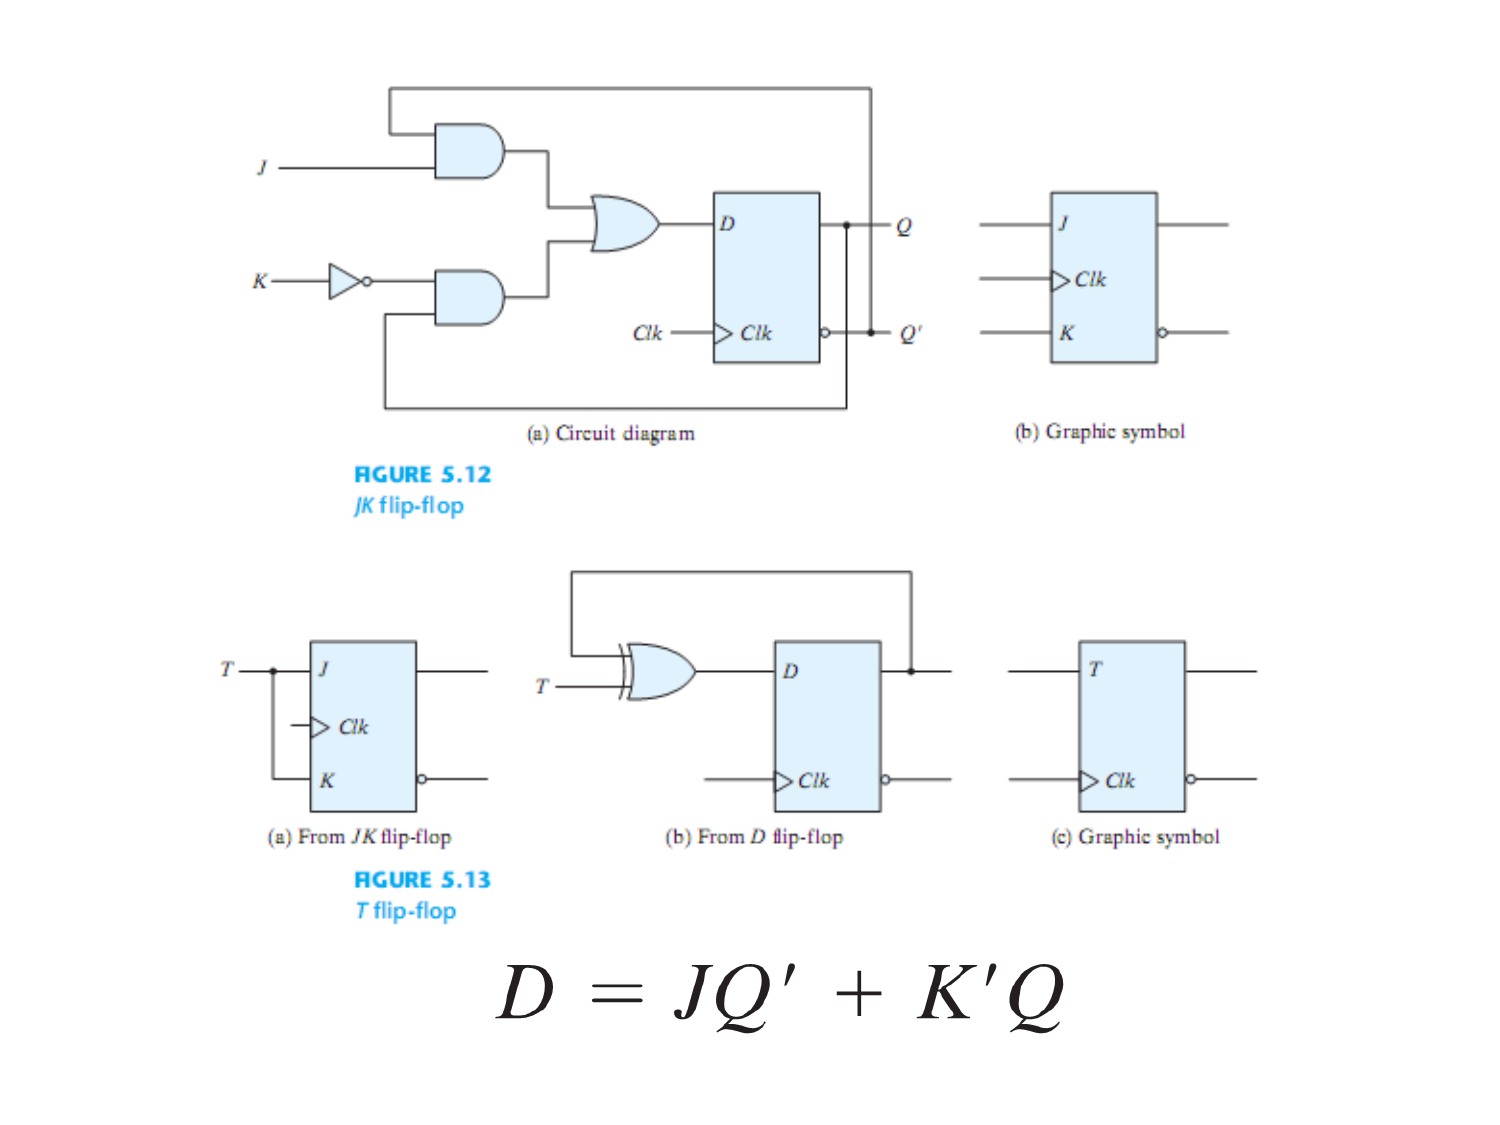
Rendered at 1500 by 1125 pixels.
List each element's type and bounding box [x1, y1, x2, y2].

picture [187, 62, 1286, 1059]
